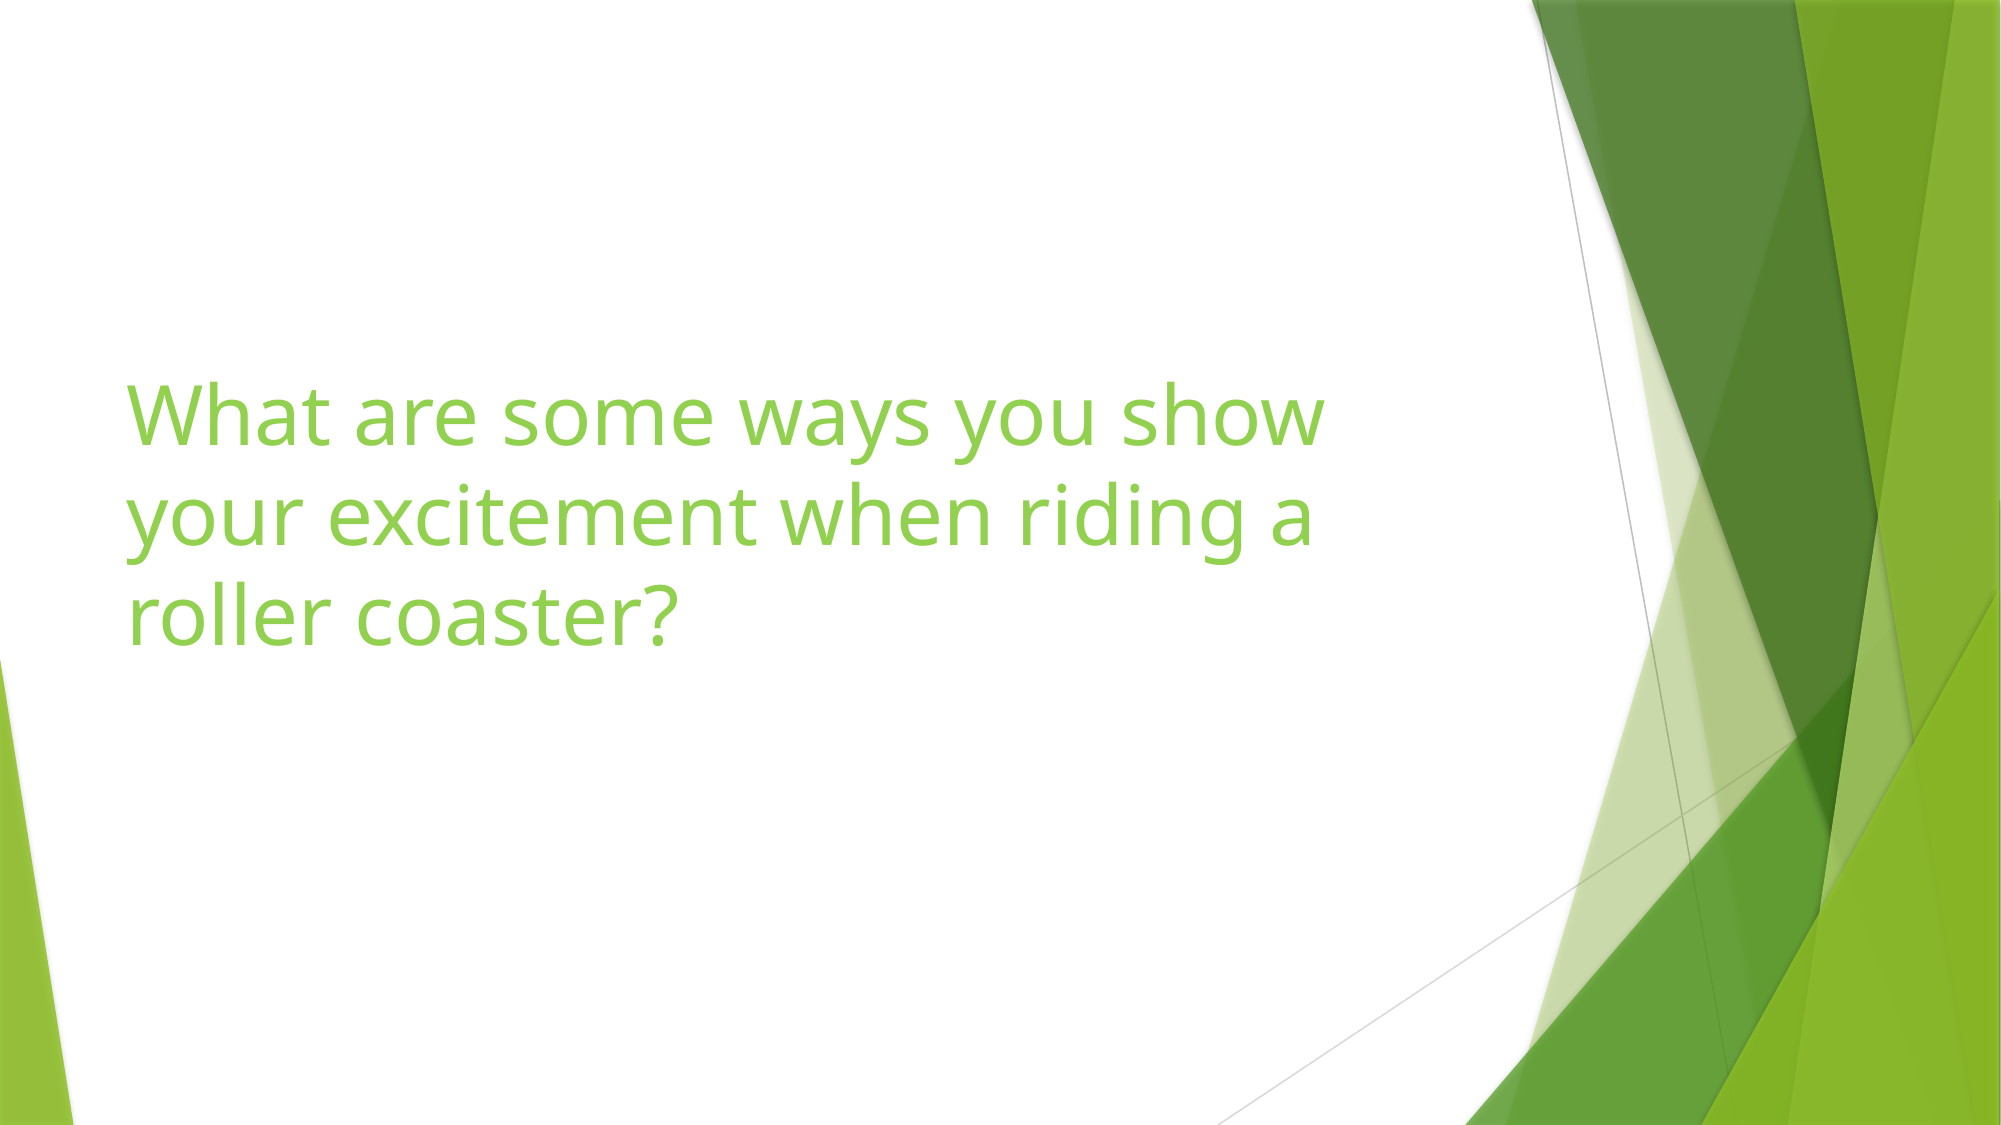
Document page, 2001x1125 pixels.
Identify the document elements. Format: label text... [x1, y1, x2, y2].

list What are some ways you show your excitement when riding a roller coaster? [111, 354, 1522, 992]
